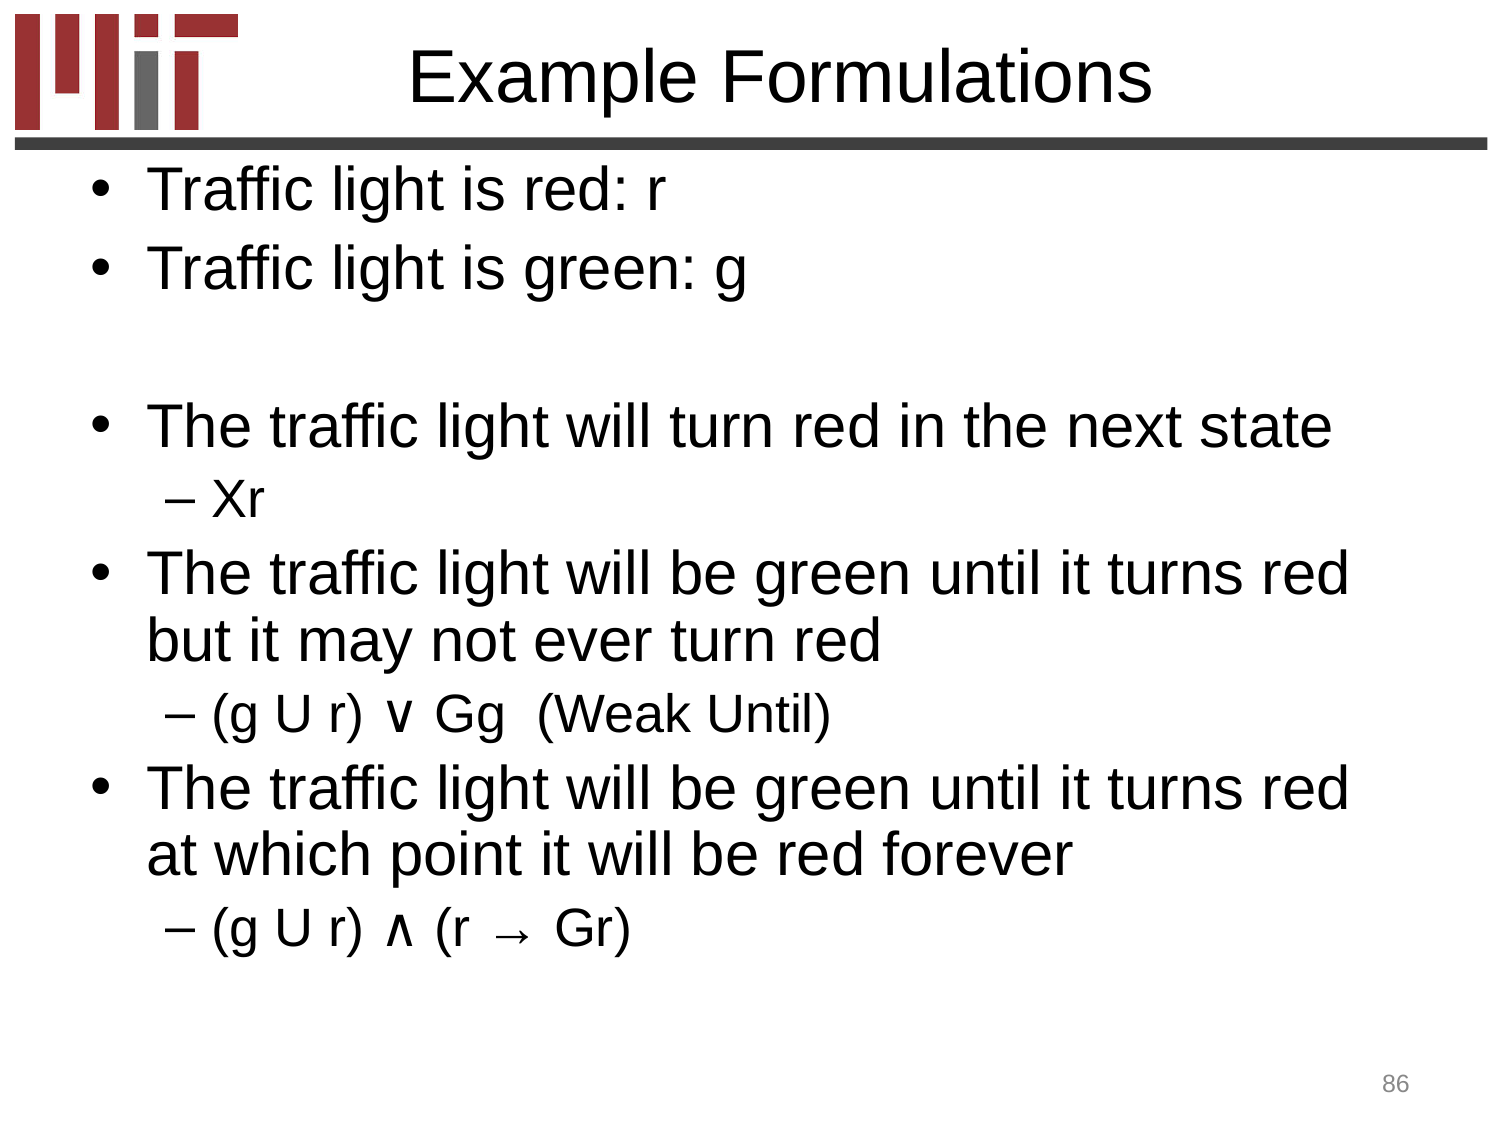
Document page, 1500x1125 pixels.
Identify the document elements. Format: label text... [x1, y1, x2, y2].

list Traffic light is red: r Traffic light is green: g The traffic light will turn red in the next state Xr The traffic light will be green until it turns red but it may not ever turn red (g U r) ∨ Gg (Weak Until) The traffic light will be green until it turns red at which point it will be red forever (g U r) ∧ (r → Gr) [75, 149, 1425, 1037]
picture [15, 14, 238, 130]
slide_number 86 [1074, 1052, 1425, 1113]
title Example Formulations [237, 15, 1325, 130]
